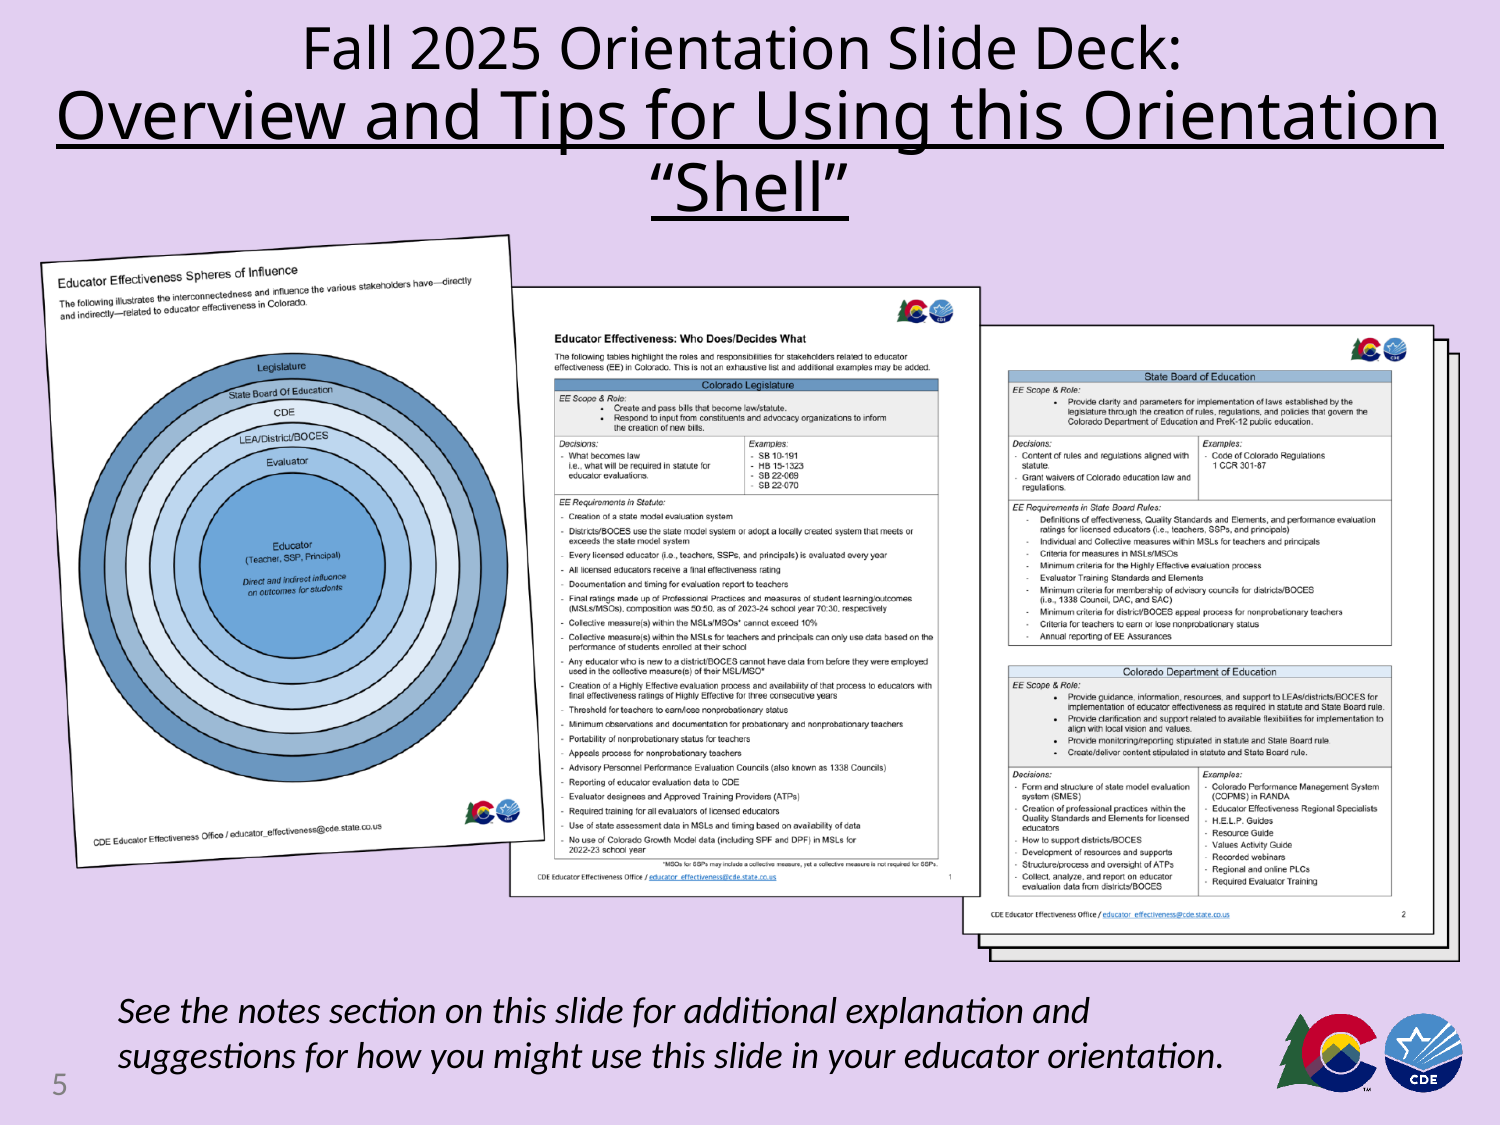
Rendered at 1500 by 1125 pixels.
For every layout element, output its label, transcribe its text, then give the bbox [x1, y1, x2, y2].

slide_number 5 [36, 1054, 375, 1115]
picture [1275, 1012, 1463, 1093]
picture [40, 234, 1460, 962]
title Fall 2025 Orientation Slide Deck: Overview and Tips for Using this Orientation “Shell” [46, 18, 1454, 187]
text_box See the notes section on this slide for additional explanation and suggestions for how you might use this slide in your educator orientation. [103, 978, 1277, 1083]
